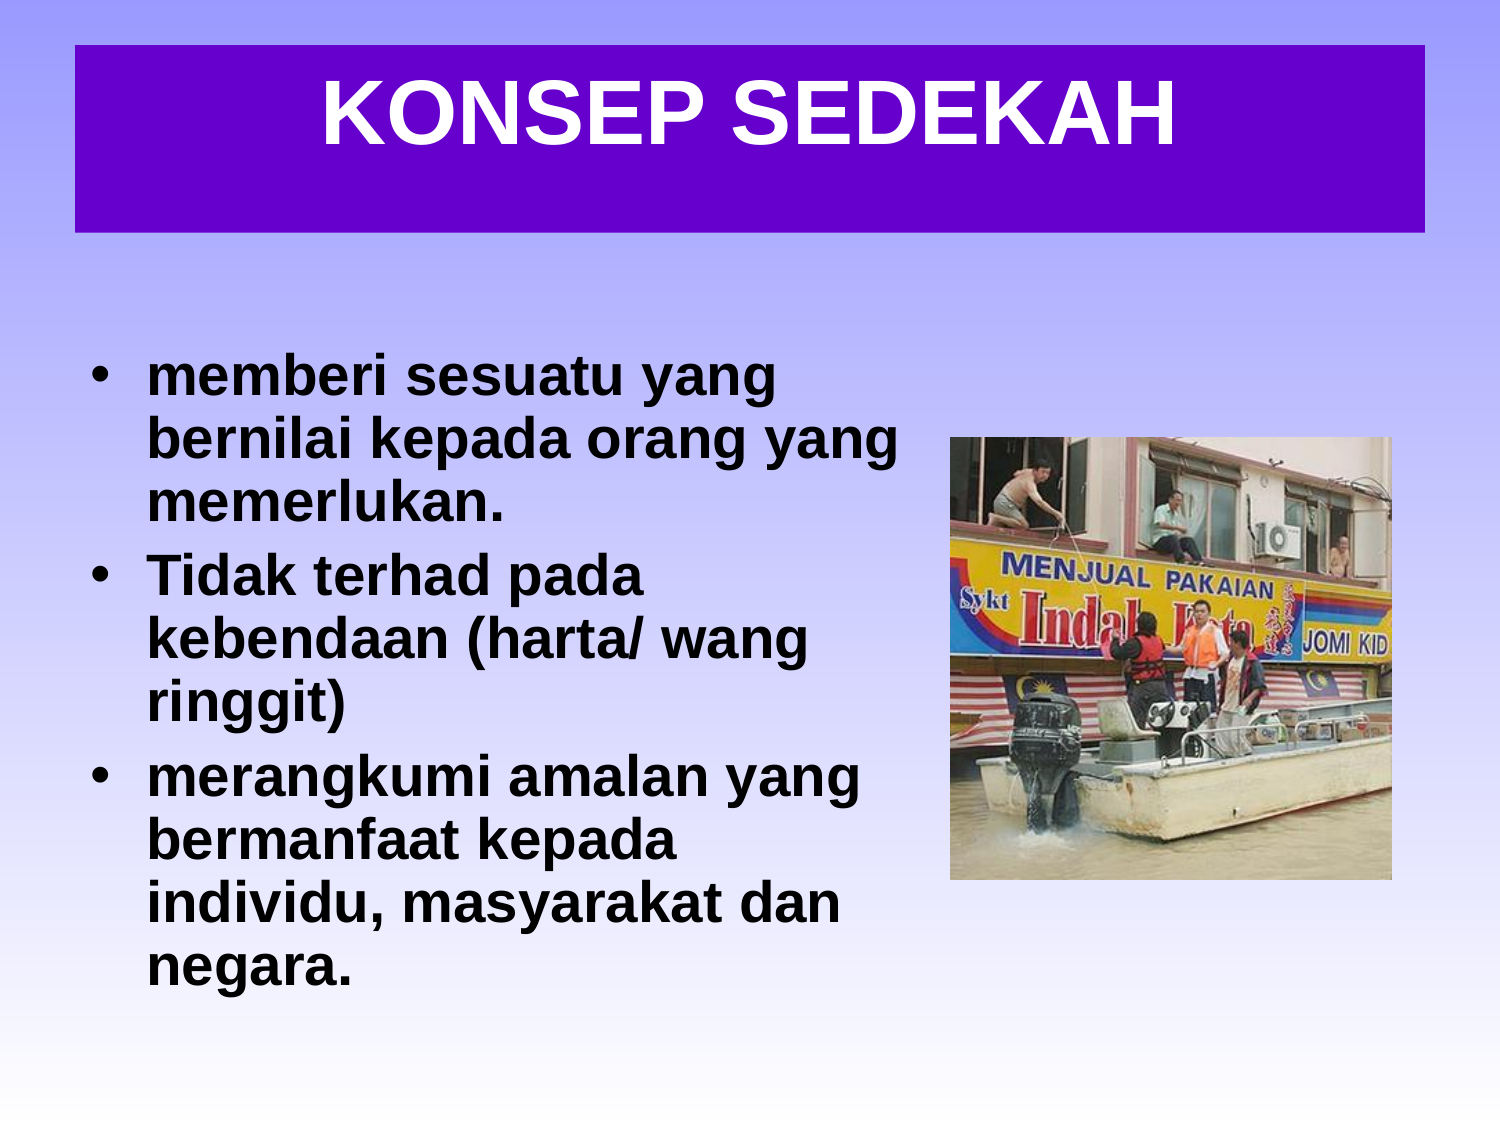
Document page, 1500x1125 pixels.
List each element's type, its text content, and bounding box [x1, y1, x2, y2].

title KONSEP SEDEKAH [75, 45, 1425, 233]
picture [949, 437, 1392, 880]
list memberi sesuatu yang bernilai kepada orang yang memerlukan. Tidak terhad pada kebendaan (harta/ wang ringgit) merangkumi amalan yang bermanfaat kepada individu, masyarakat dan negara. [75, 337, 938, 1080]
